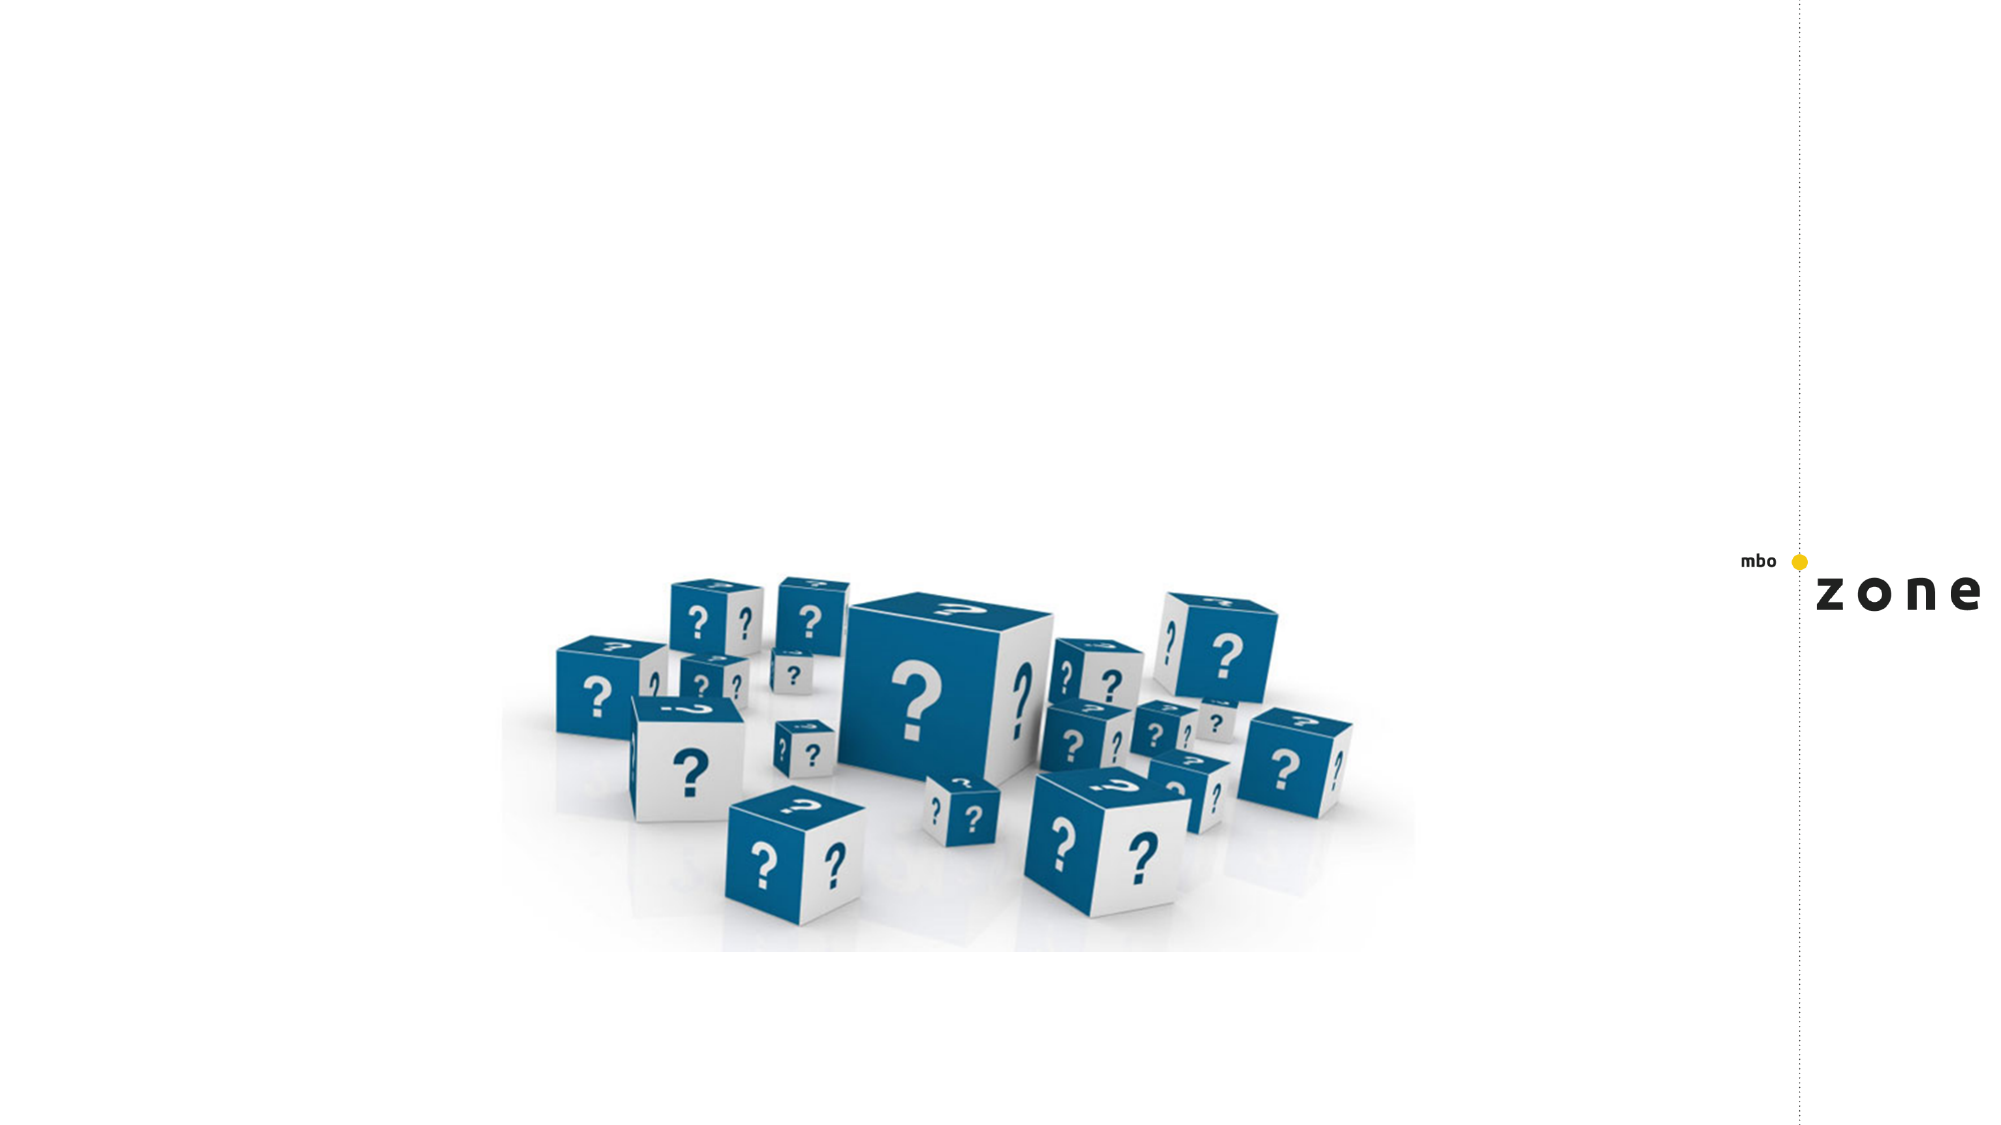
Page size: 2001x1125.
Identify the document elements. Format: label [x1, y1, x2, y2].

picture [433, 551, 1476, 952]
picture [1596, 0, 2001, 1125]
